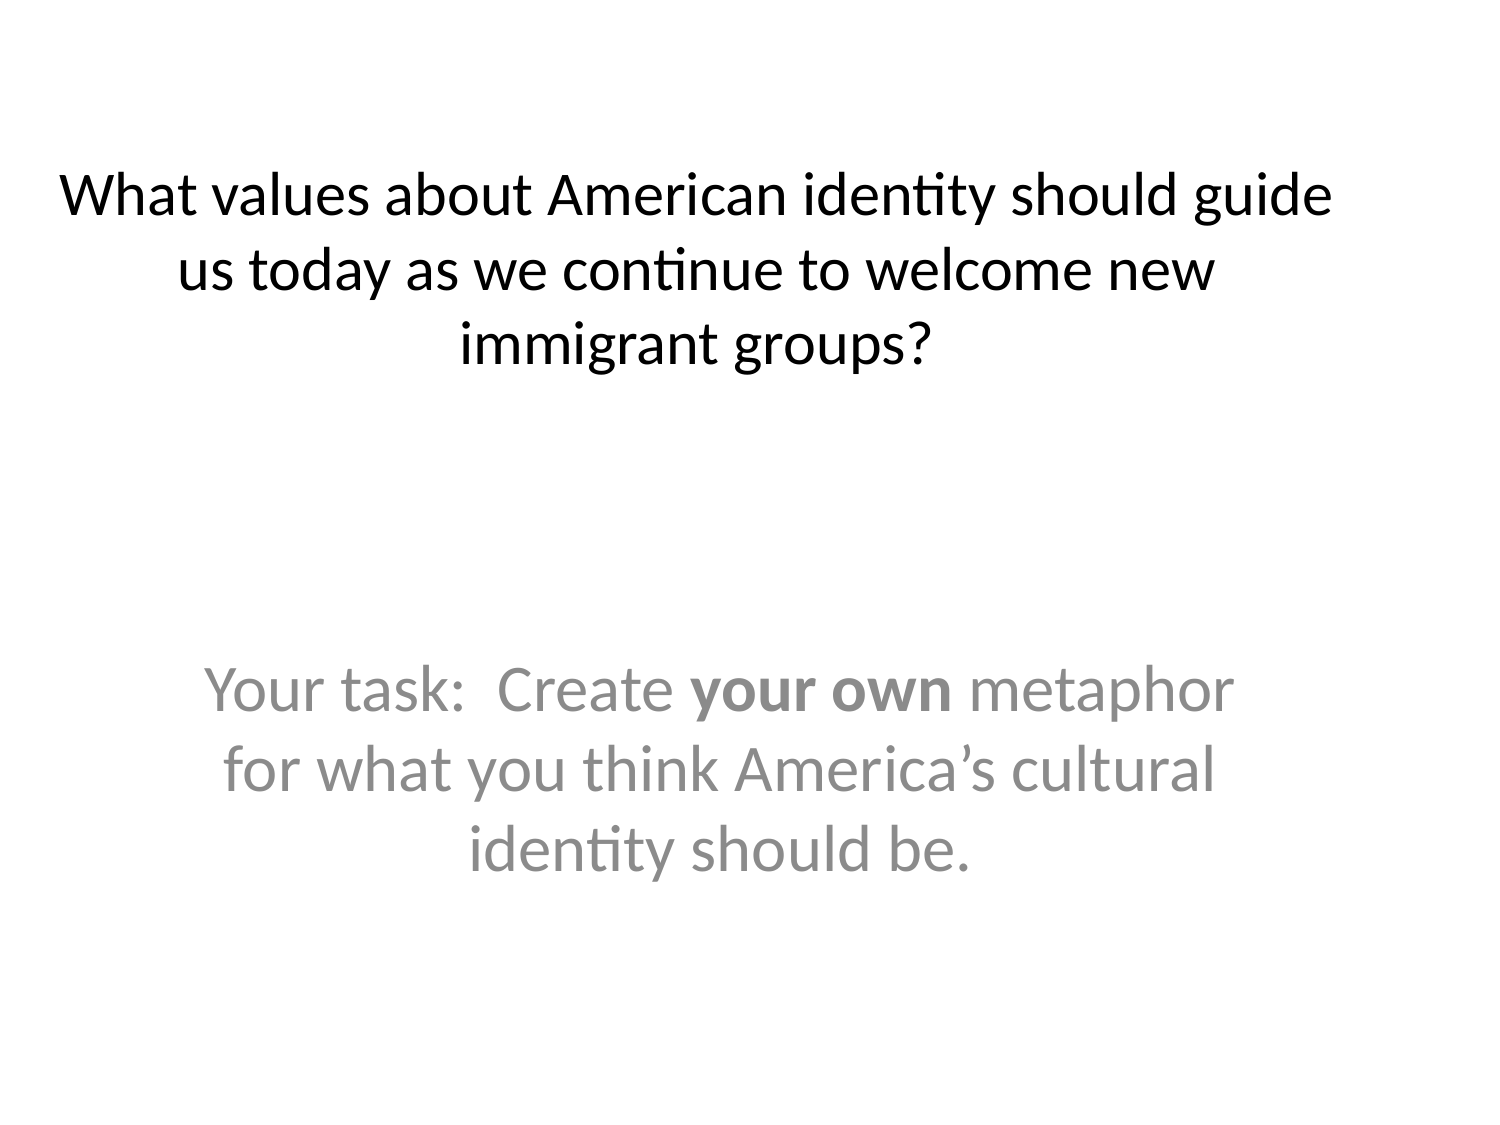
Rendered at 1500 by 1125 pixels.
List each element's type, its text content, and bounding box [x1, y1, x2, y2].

subtitle Your task: Create your own metaphor for what you think America’s cultural identity should be. [166, 637, 1275, 925]
title What values about American identity should guide us today as we continue to welcome new immigrant groups? [42, 144, 1352, 386]
